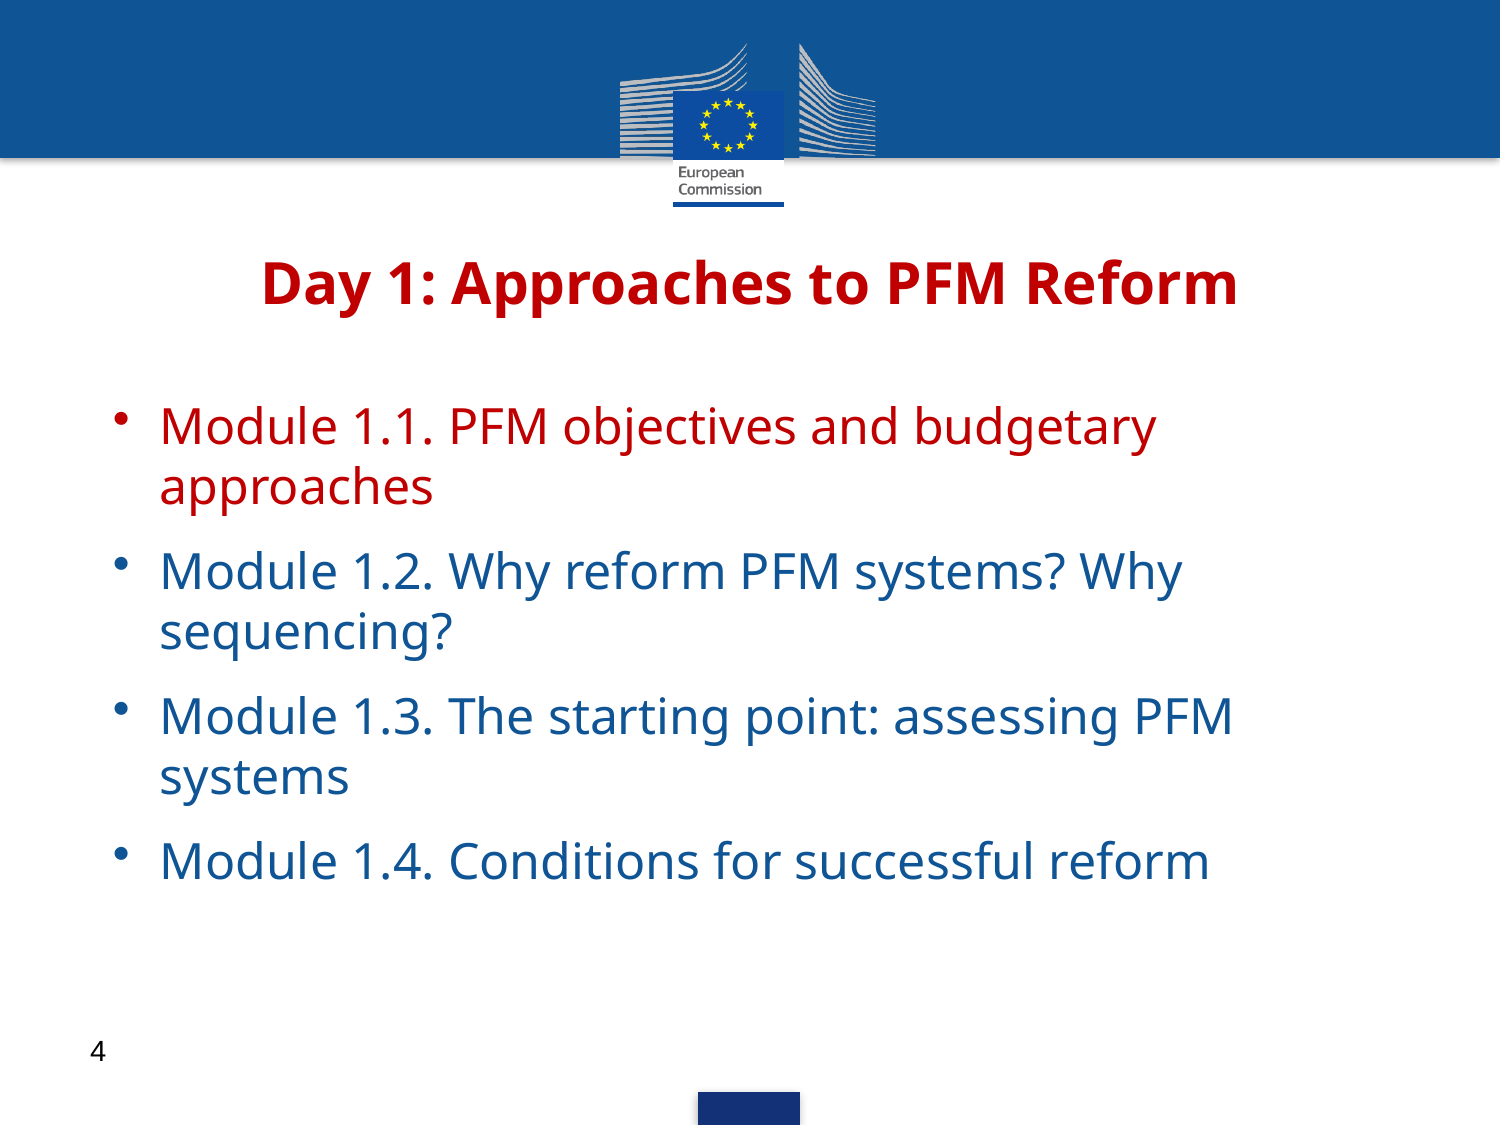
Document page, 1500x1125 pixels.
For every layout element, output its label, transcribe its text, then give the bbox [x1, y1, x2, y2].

slide_number 4 [74, 1024, 426, 1103]
title Day 1: Approaches to PFM Reform [0, 187, 1500, 375]
list Module 1.1. PFM objectives and budgetary approaches Module 1.2. Why reform PFM systems? Why sequencing? Module 1.3. The starting point: assessing PFM systems Module 1.4. Conditions for successful reform [82, 386, 1432, 995]
